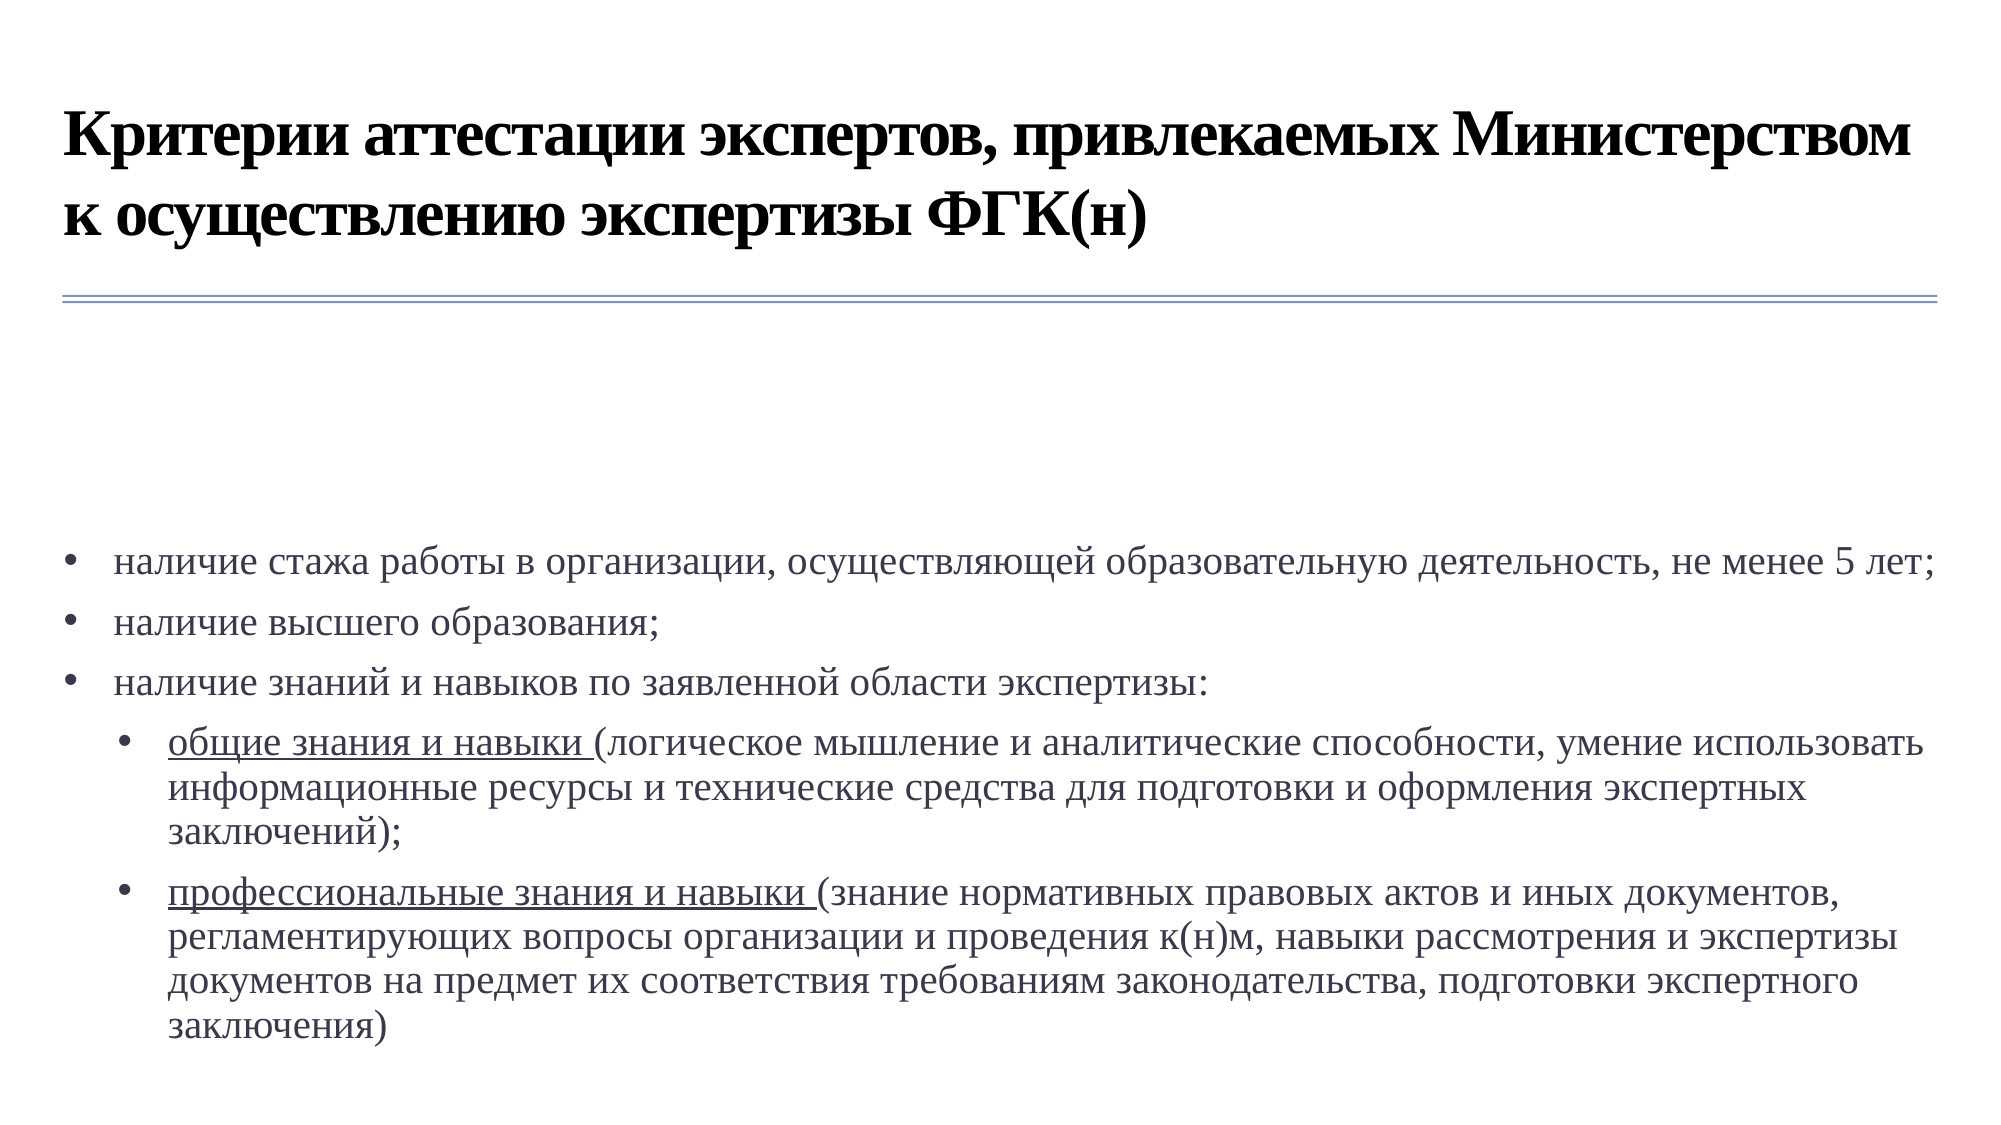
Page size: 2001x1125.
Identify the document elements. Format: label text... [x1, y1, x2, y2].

list наличие стажа работы в организации, осуществляющей образовательную деятельность, не менее 5 лет; наличие высшего образования; наличие знаний и навыков по заявленной области экспертизы: общие знания и навыки (логическое мышление и аналитические способности, умение использовать информационные ресурсы и технические средства для подготовки и оформления экспертных заключений); профессиональные знания и навыки (знание нормативных правовых актов и иных документов, регламентирующих вопросы организации и проведения к(н)м, навыки рассмотрения и экспертизы документов на предмет их соответствия требованиям законодательства, подготовки экспертного заключения) [54, 530, 1947, 1074]
title Критерии аттестации экспертов, привлекаемых Министерством к осуществлению экспертизы ФГК(н) [54, 50, 1947, 287]
